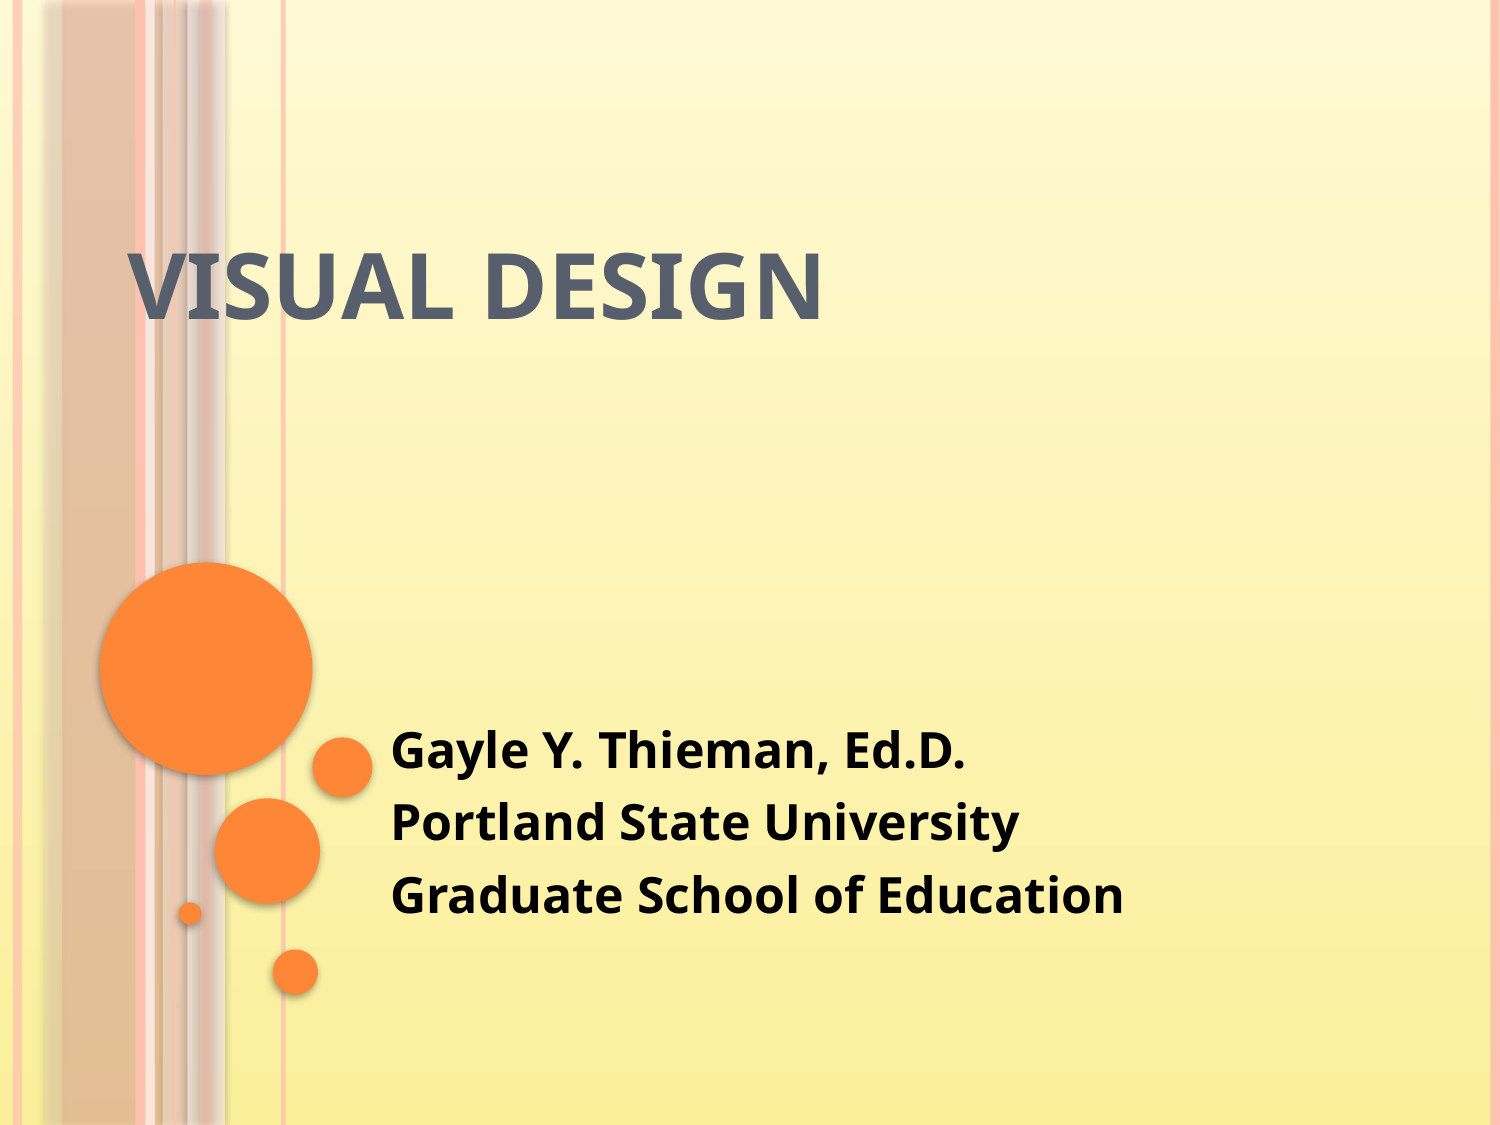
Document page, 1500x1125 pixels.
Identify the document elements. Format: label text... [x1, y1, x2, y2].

title Visual Design [112, 179, 1388, 421]
subtitle Gayle Y. Thieman, Ed.D. Portland State University Graduate School of Education [224, 420, 1276, 994]
